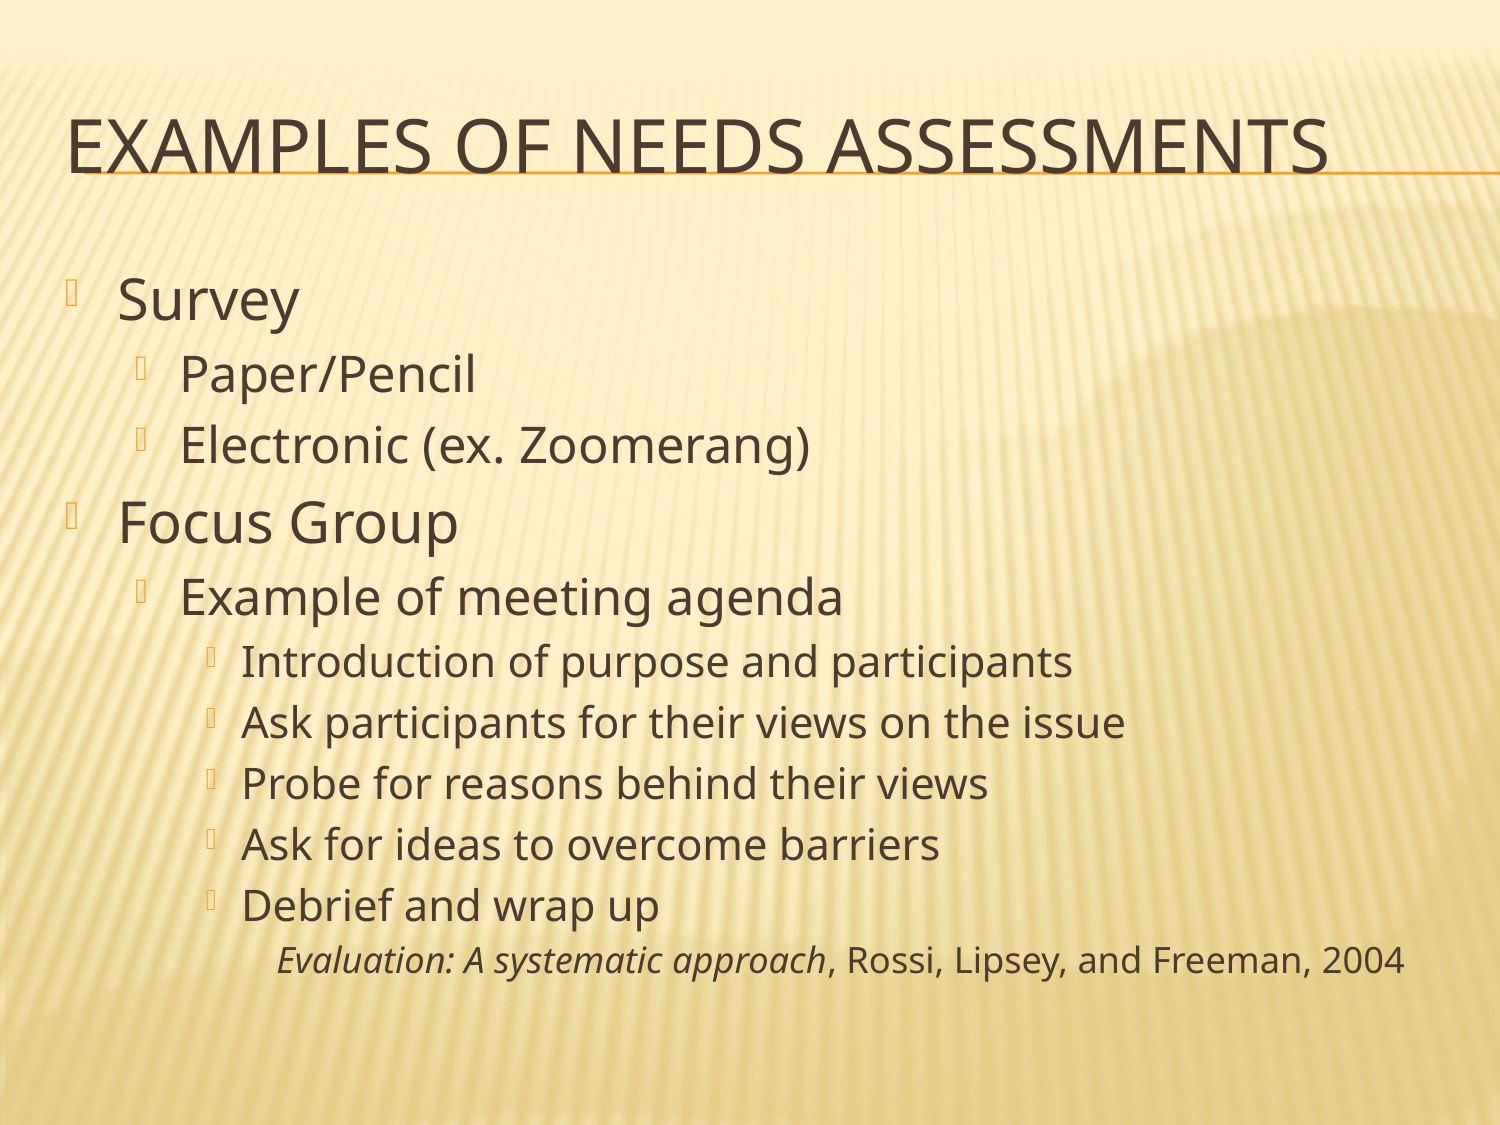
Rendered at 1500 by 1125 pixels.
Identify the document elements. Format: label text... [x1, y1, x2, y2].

title Examples of Needs Assessments [50, 75, 1475, 213]
list Survey Paper/Pencil Electronic (ex. Zoomerang) Focus Group Example of meeting agenda Introduction of purpose and participants Ask participants for their views on the issue Probe for reasons behind their views Ask for ideas to overcome barriers Debrief and wrap up Evaluation: A systematic approach, Rossi, Lipsey, and Freeman, 2004 [50, 254, 1475, 998]
